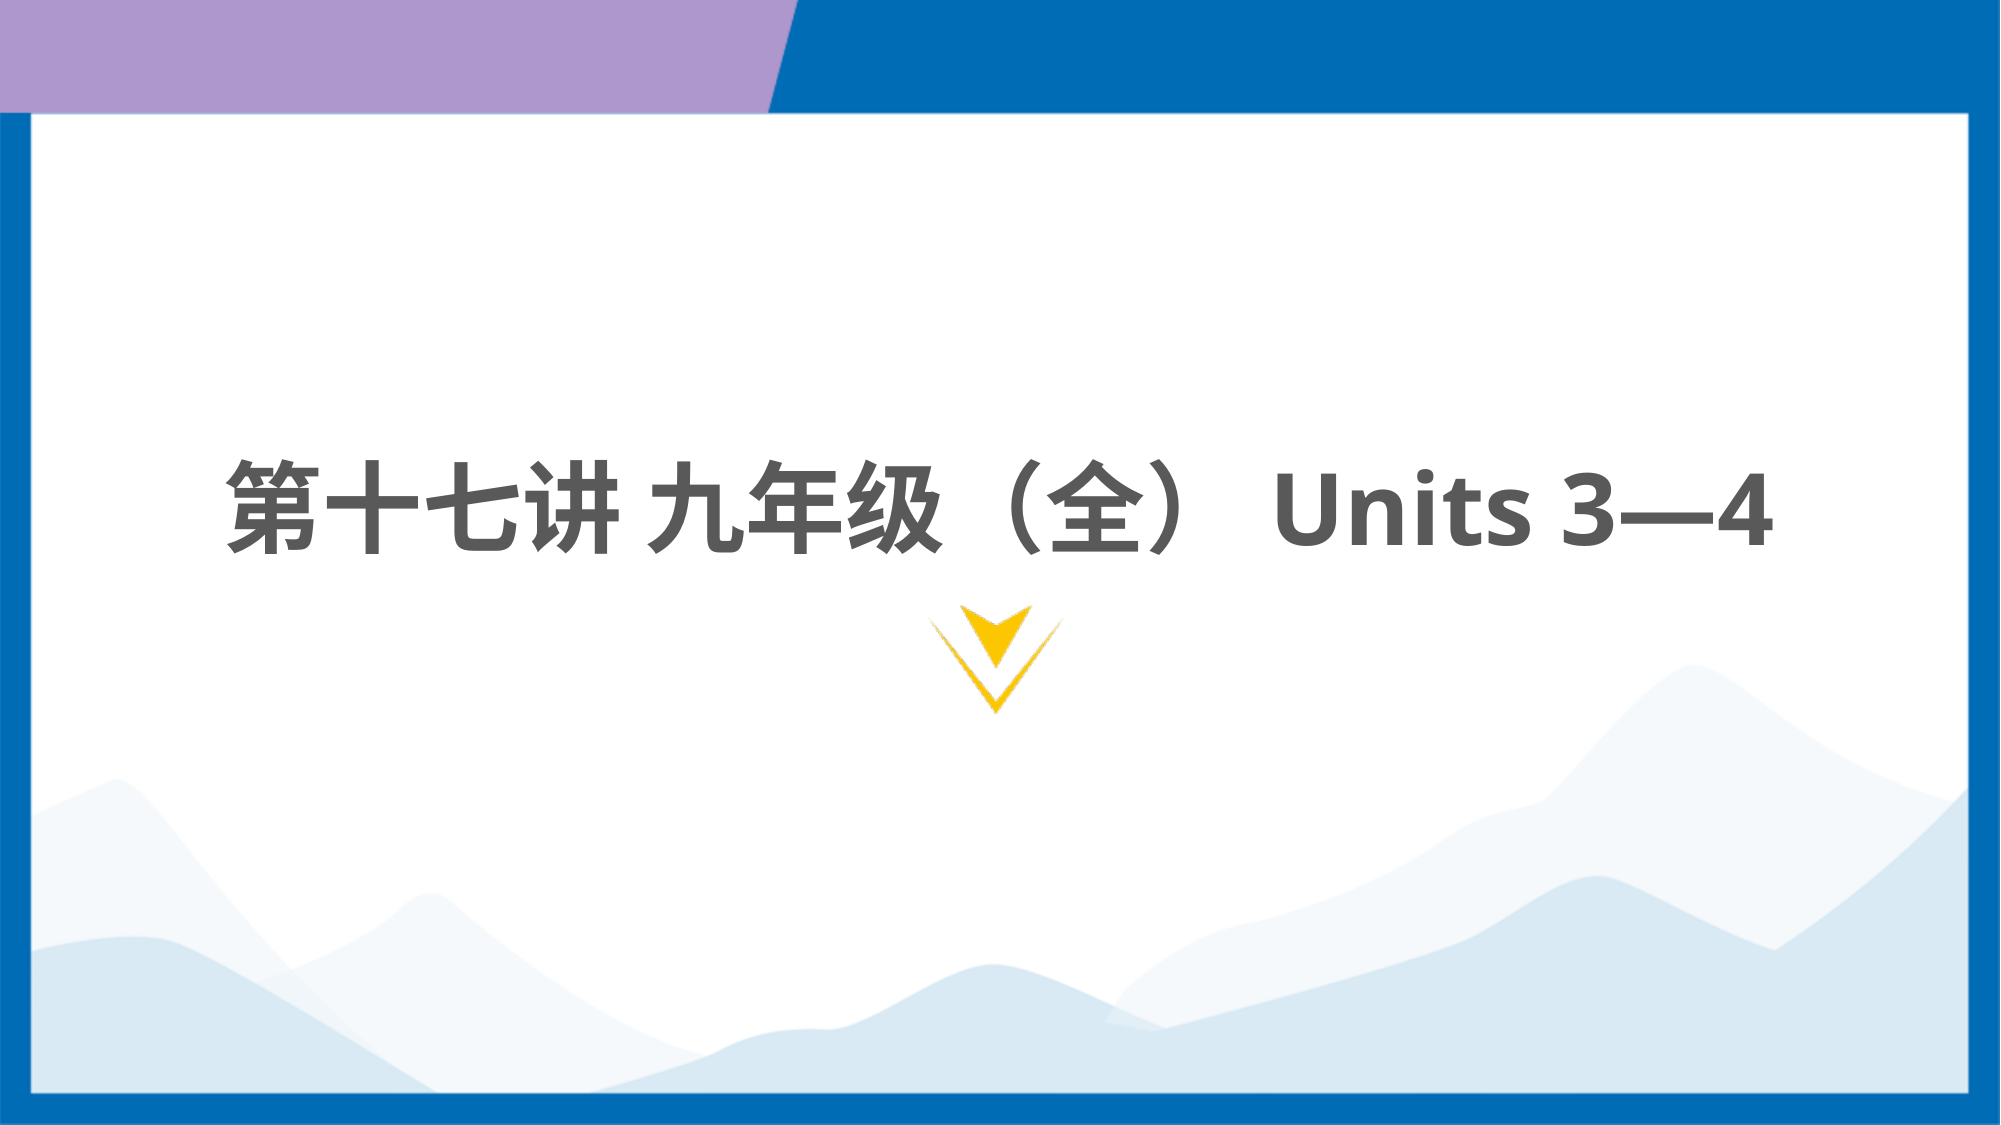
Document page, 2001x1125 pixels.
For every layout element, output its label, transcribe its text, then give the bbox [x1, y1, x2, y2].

text_box 第十七讲 九年级（全）Units 3—4 [35, 383, 1962, 566]
picture [0, 0, 2000, 1125]
